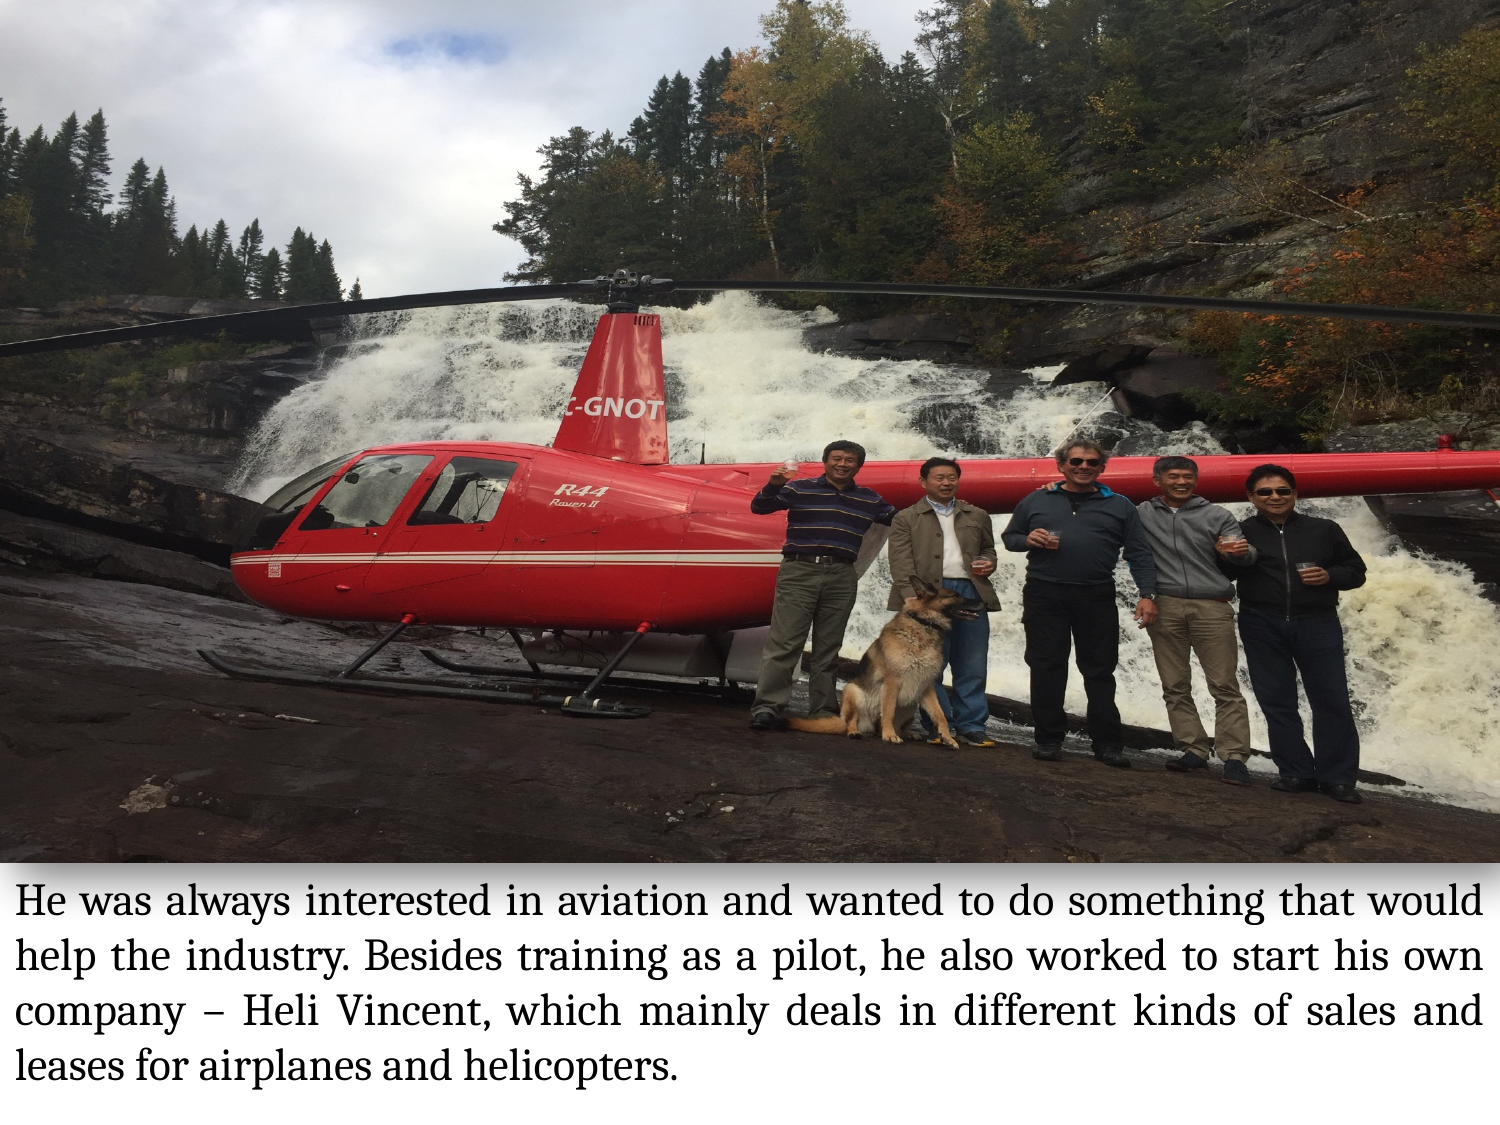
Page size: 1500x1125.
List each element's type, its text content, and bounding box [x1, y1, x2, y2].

picture [0, 0, 1500, 863]
text_box He was always interested in aviation and wanted to do something that would help the industry. Besides training as a pilot, he also worked to start his own company – Heli Vincent, which mainly deals in different kinds of sales and leases for airplanes and helicopters. [0, 871, 1500, 1098]
